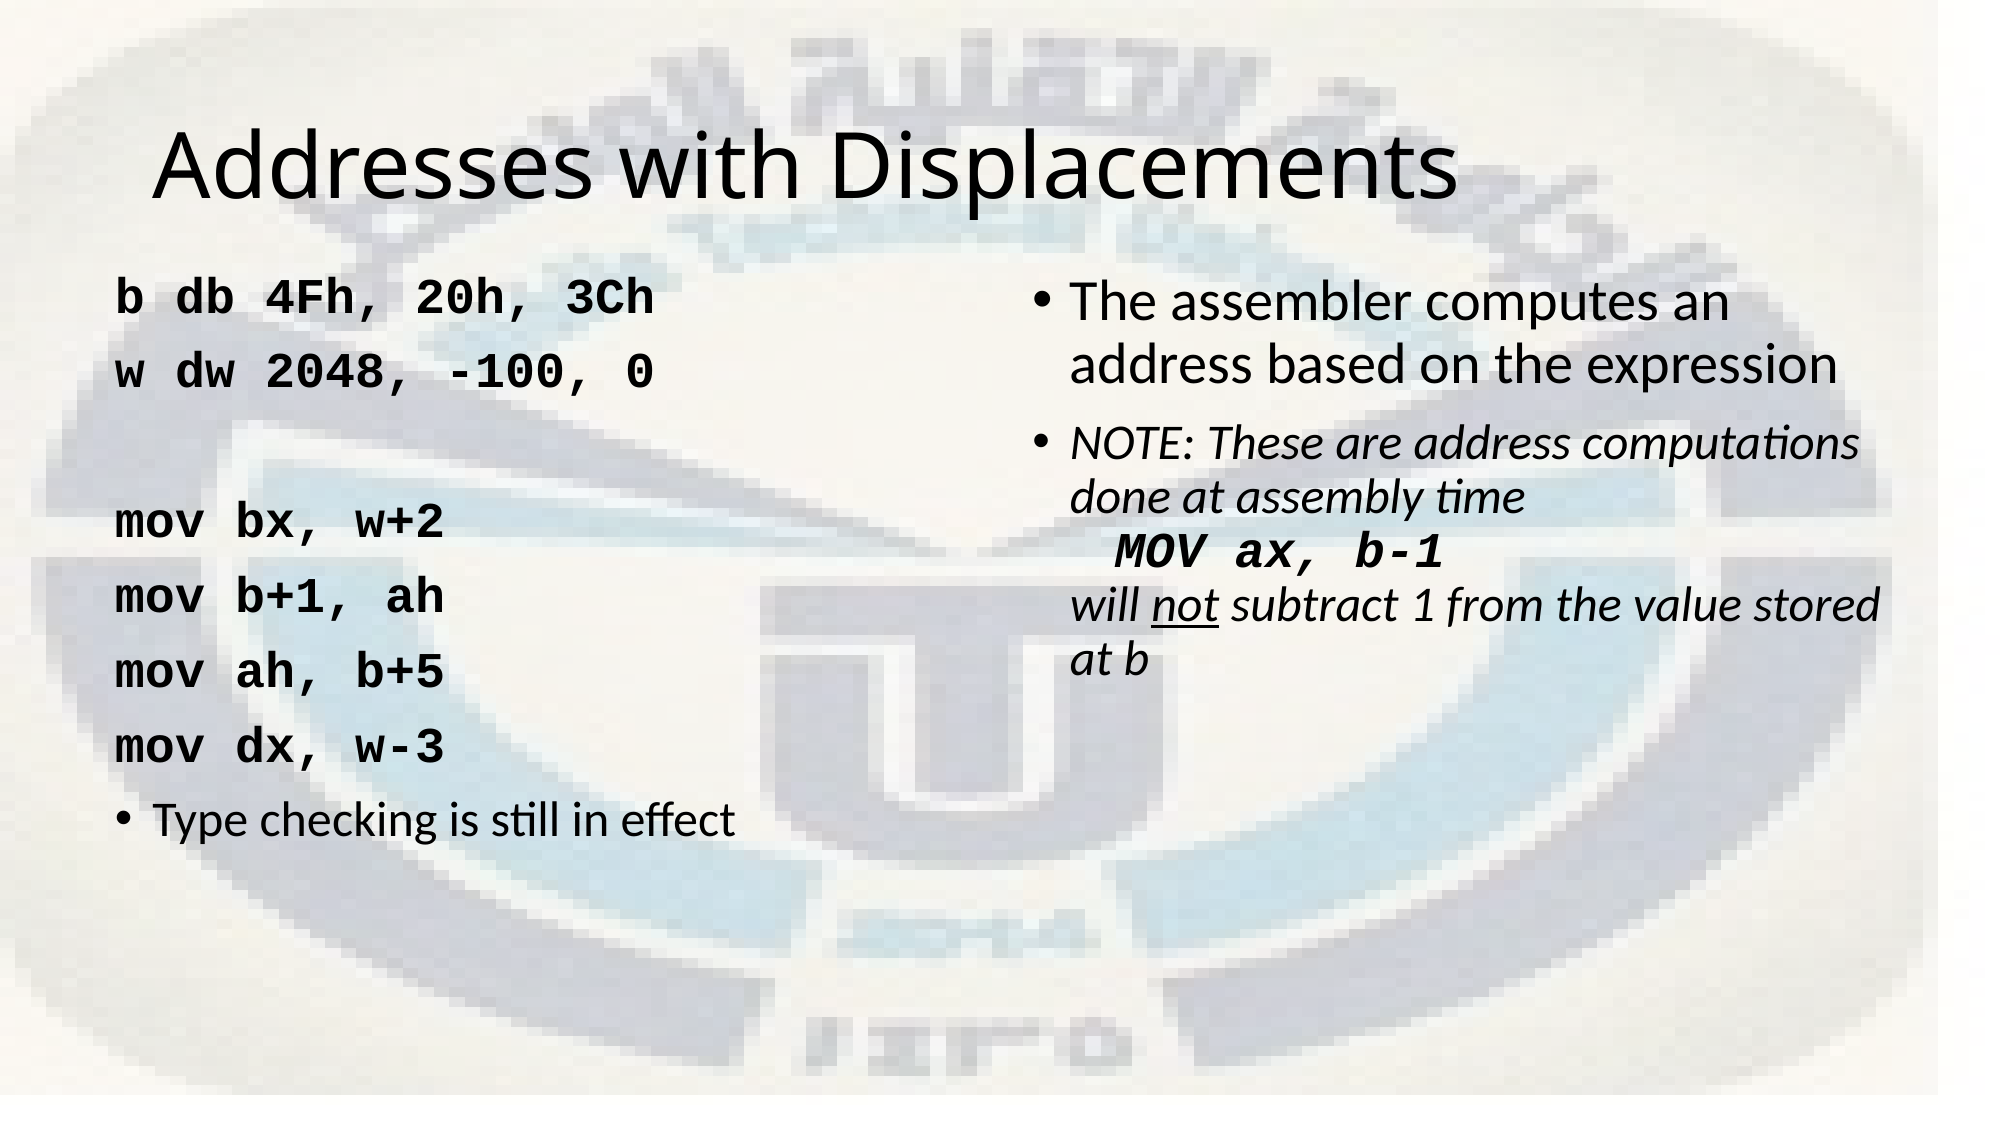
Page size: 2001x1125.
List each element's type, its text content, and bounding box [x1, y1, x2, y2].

title Addresses with Displacements [137, 59, 1863, 278]
list b db 4Fh, 20h, 3Ch w dw 2048, -100, 0 mov bx, w+2 mov b+1, ah mov ah, b+5 mov dx, w-3 Type checking is still in effect [99, 262, 983, 1005]
text_box Label Operator Operand[s] ;Comment INIT: mov ax, bx ; Copy contents of bx into ax Label - INIT: Operator - mov Operands - ax and bx Comment - alphanumeric string between ; and \n Not case sensitive Unlike other assemblers, destination operand is first mov is the mnemonic that the assembler translates into an opcode [0, 0, 2000, 1125]
list The assembler computes an address based on the expression NOTE: These are address computations done at assembly time MOV ax, b-1 will not subtract 1 from the value stored at b [1017, 262, 1900, 1005]
